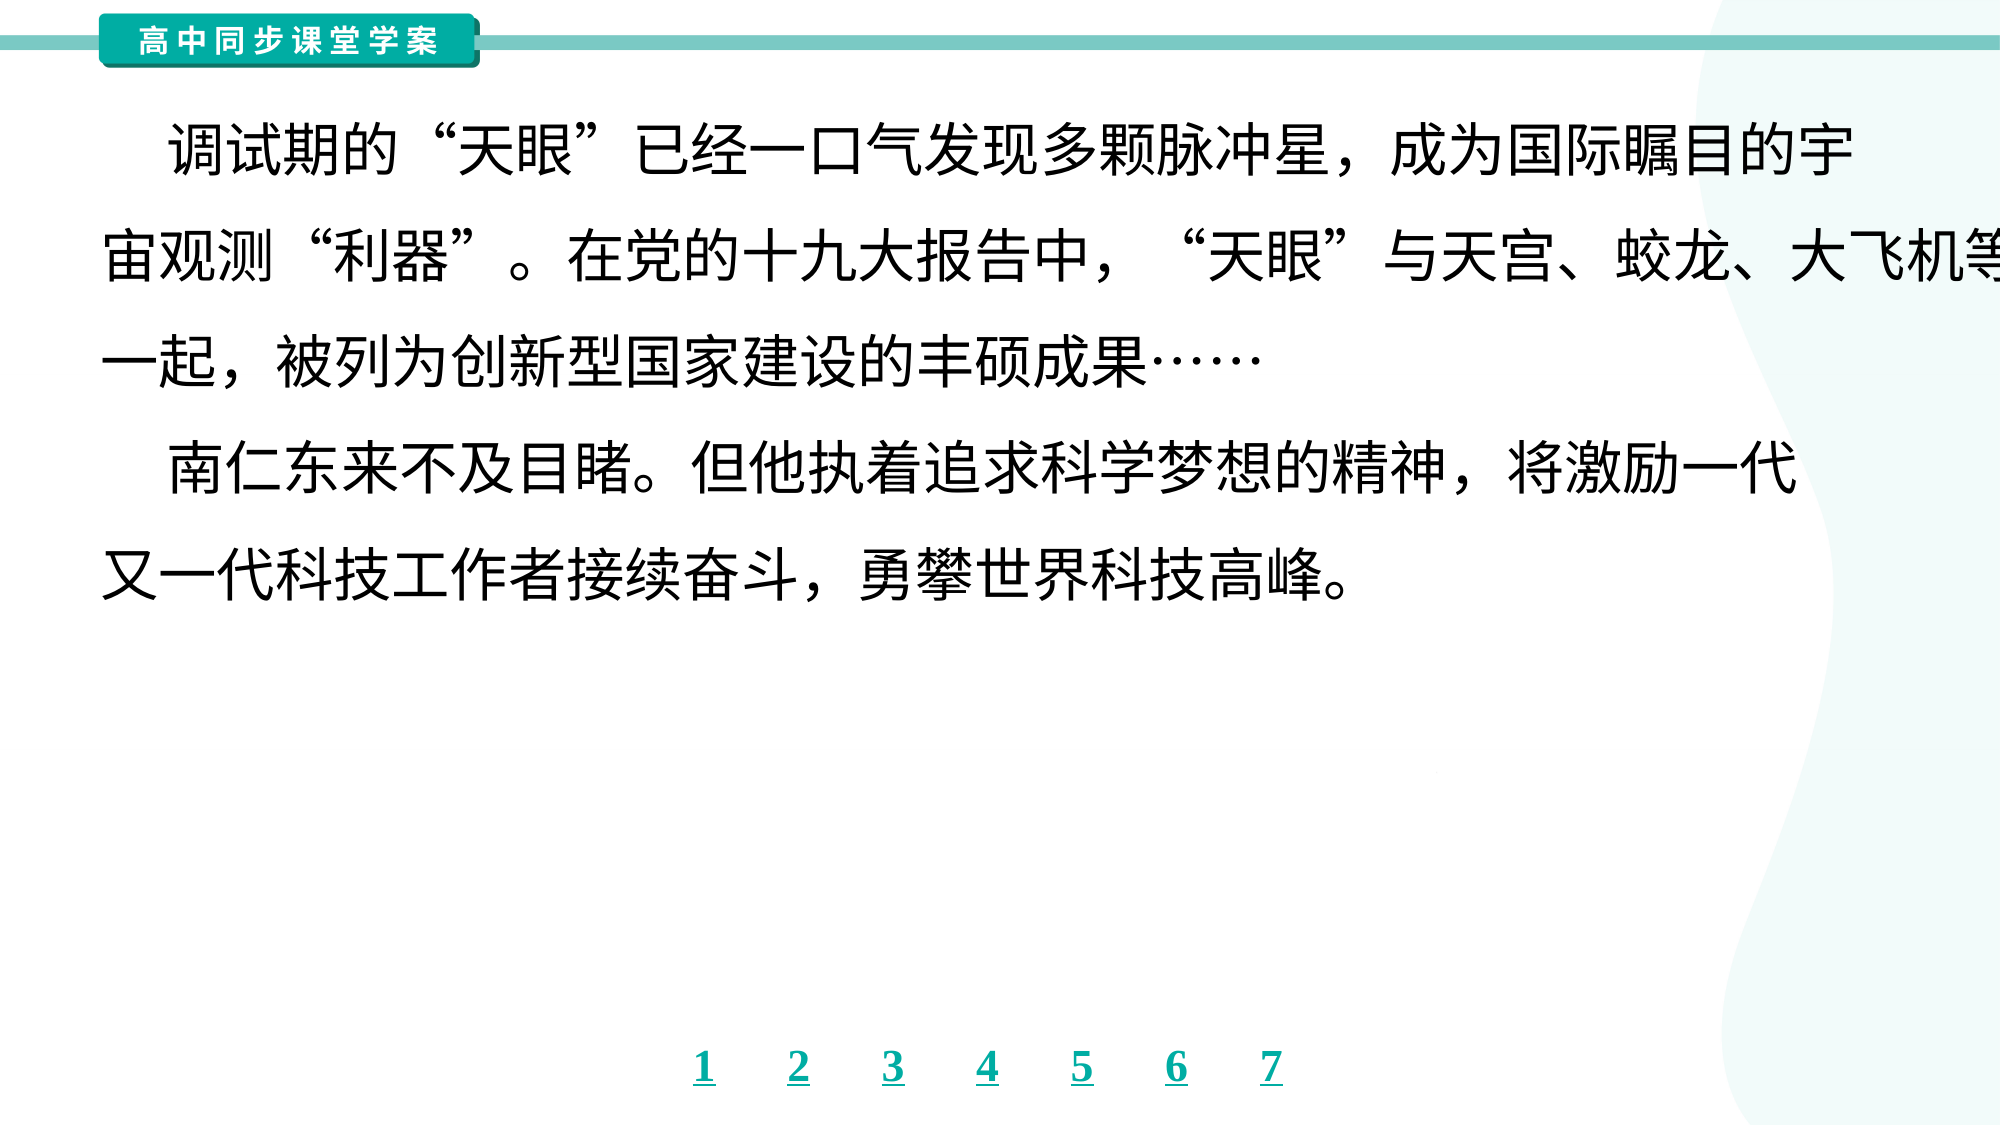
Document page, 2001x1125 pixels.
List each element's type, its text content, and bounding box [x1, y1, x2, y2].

text_box 调试期的“天眼”已经一口气发现多颗脉冲星，成为国际瞩目的宇 宙观测“利器”。在党的十九大报告中，“天眼”与天宫、蛟龙、大飞机等 一起，被列为创新型国家建设的丰硕成果…… 南仁东来不及目睹。但他执着追求科学梦想的精神，将激励一代 又一代科技工作者接续奋斗，勇攀世界科技高峰。 [100, 76, 1899, 608]
picture [0, 0, 2000, 1125]
